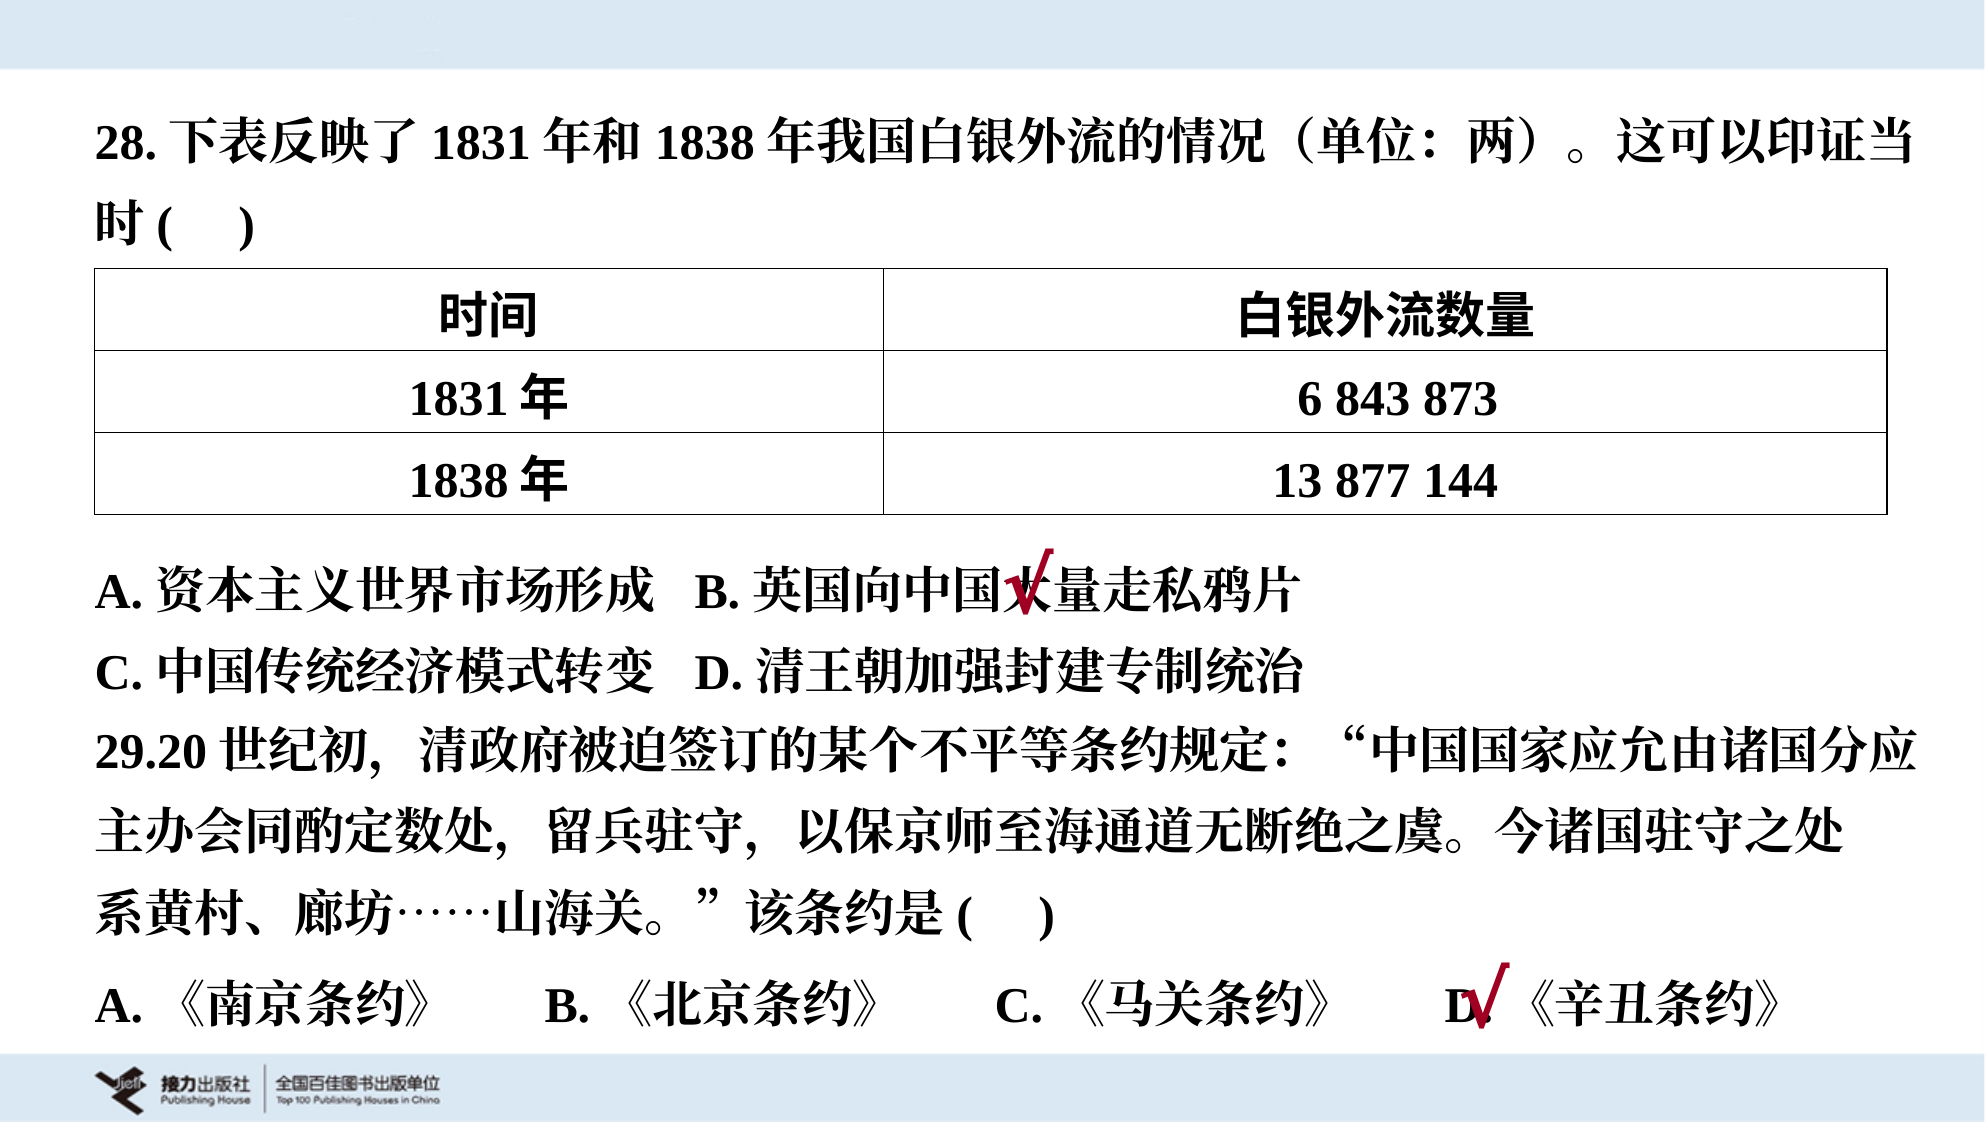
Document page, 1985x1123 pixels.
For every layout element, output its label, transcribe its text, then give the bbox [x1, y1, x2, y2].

table_cell 1838年 [95, 433, 883, 514]
table_cell 6 843 873 [884, 351, 1886, 432]
table_cell 1831年 [95, 351, 883, 432]
text_box √ [1002, 536, 1055, 629]
table_header 时间 [95, 269, 883, 350]
text_box 28.下表反映了1831年和1838年我国白银外流的情况（单位：两）。这可以印证当 时( ) [94, 88, 1892, 251]
picture [0, 0, 1985, 1122]
text_box 29.20世纪初，清政府被迫签订的某个不平等条约规定：“中国国家应允由诸国分应 主办会同酌定数处，留兵驻守，以保京师至海通道无断绝之虞。今诸国驻守之处 系黄村、廊坊……山海关。”该条约是( ) [94, 697, 1892, 942]
table_header 白银外流数量 [884, 269, 1886, 350]
text_box A.资本主义世界市场形成 B.英国向中国大量走私鸦片 C.中国传统经济模式转变 D.清王朝加强封建专制统治 [94, 537, 1892, 697]
table_cell 13 877 144 [884, 433, 1886, 514]
text_box A.《南京条约》 B.《北京条约》 C.《马关条约》 D.《辛丑条约》 [94, 944, 1892, 1033]
text_box √ [1458, 950, 1511, 1043]
